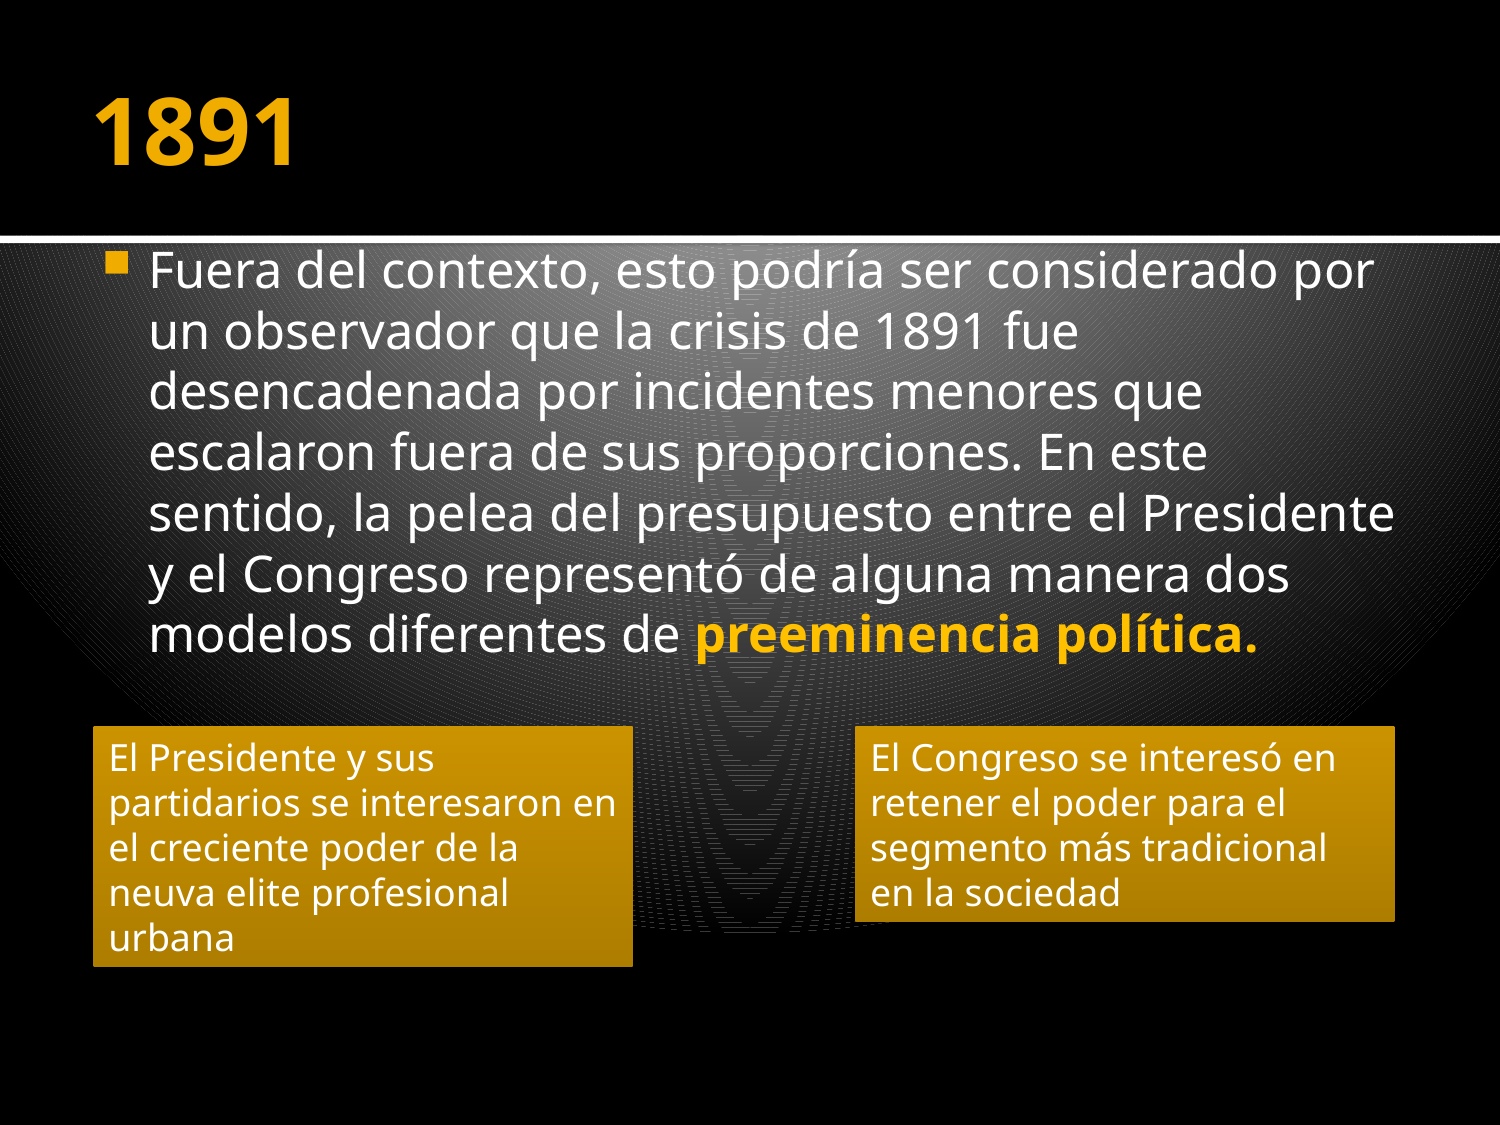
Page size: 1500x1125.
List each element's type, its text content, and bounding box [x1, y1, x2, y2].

text_box El Presidente y sus partidarios se interesaron en el creciente poder de la neuva elite profesional urbana [93, 726, 633, 967]
title 1891 [75, 25, 1425, 222]
text_box El Congreso se interesó en retener el poder para el segmento más tradicional en la sociedad [855, 726, 1395, 922]
list Fuera del contexto, esto podría ser considerado por un observador que la crisis de 1891 fue desencadenada por incidentes menores que escalaron fuera de sus proporciones. En este sentido, la pelea del presupuesto entre el Presidente y el Congreso representó de alguna manera dos modelos diferentes de preeminencia política. [75, 222, 1425, 692]
